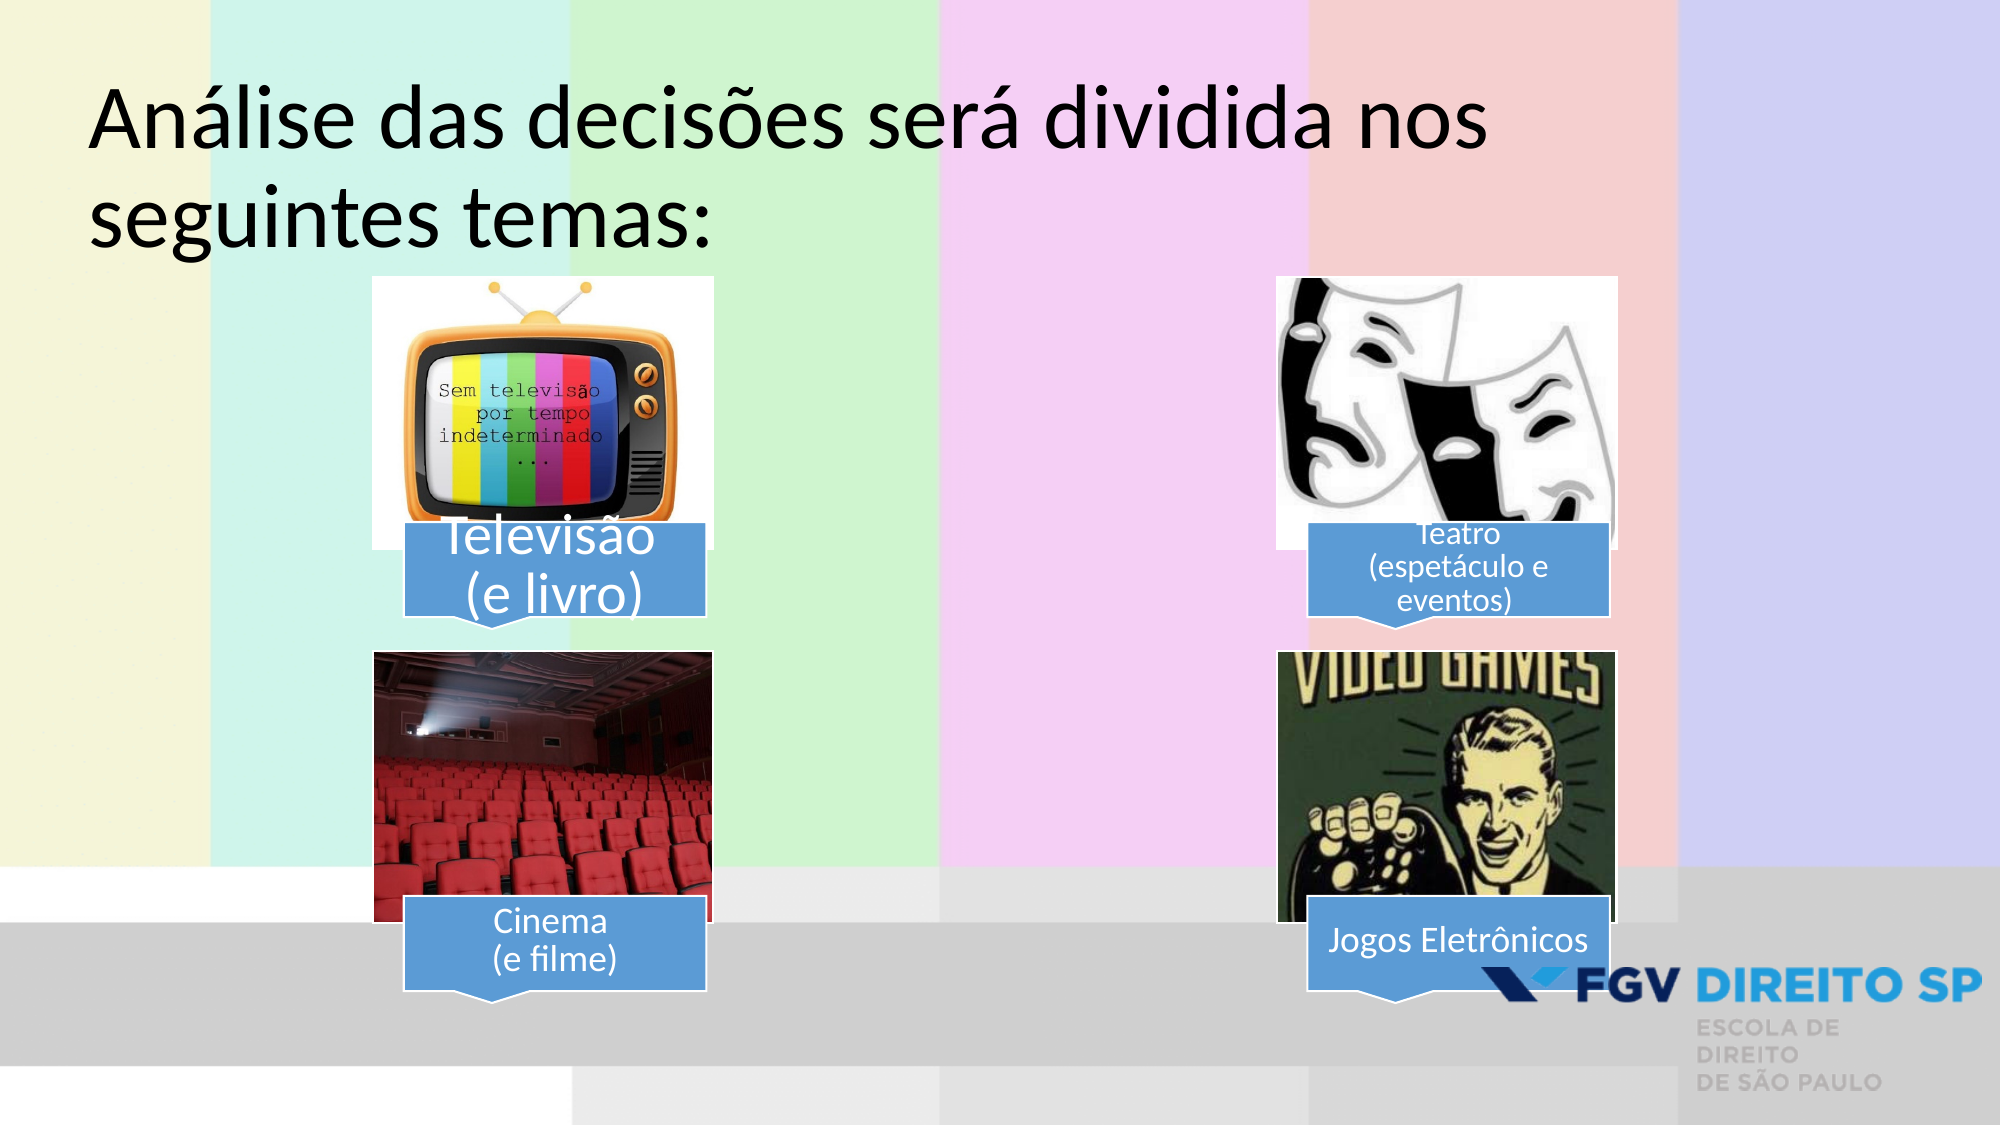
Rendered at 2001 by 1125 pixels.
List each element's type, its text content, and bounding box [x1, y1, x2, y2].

picture [1481, 967, 1982, 1091]
title Análise das decisões será dividida nos seguintes temas: [73, 59, 1863, 278]
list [132, 277, 1858, 992]
